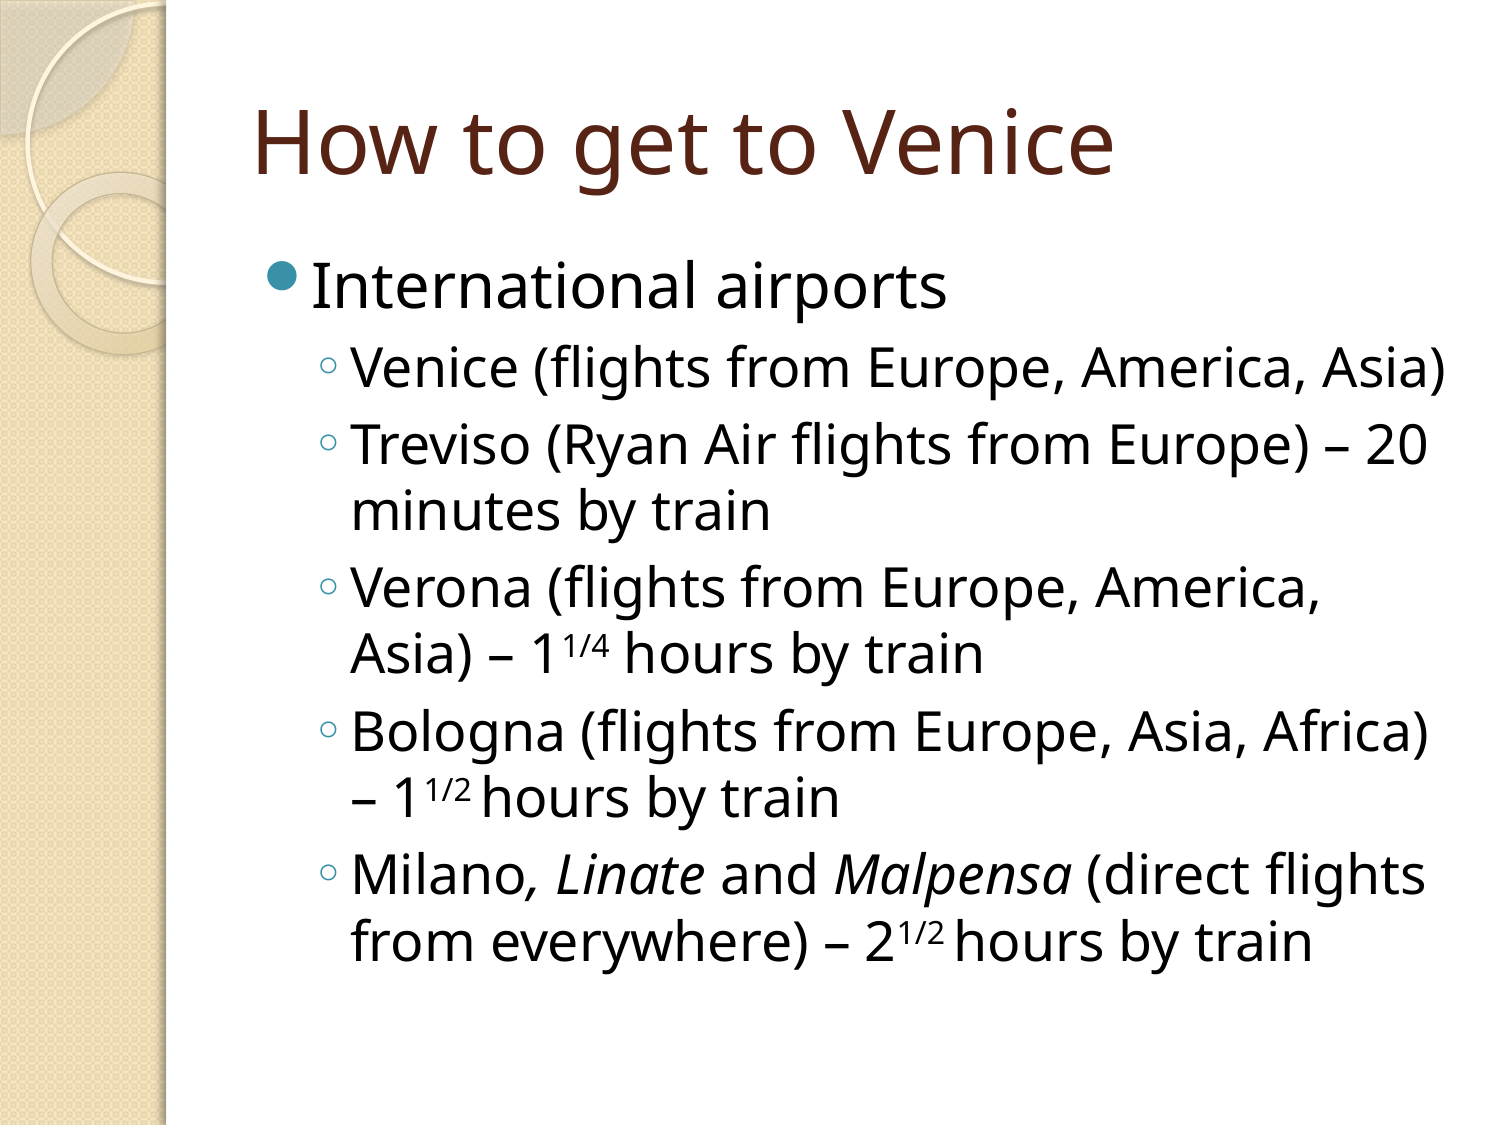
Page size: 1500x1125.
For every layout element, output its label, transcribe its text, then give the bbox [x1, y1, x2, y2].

title How to get to Venice [235, 45, 1466, 233]
list International airports Venice (flights from Europe, America, Asia) Treviso (Ryan Air flights from Europe) – 20 minutes by train Verona (flights from Europe, America, Asia) – 11/4 hours by train Bologna (flights from Europe, Asia, Africa) – 11/2 hours by train Milano, Linate and Malpensa (direct flights from everywhere) – 21/2 hours by train [235, 237, 1466, 1025]
